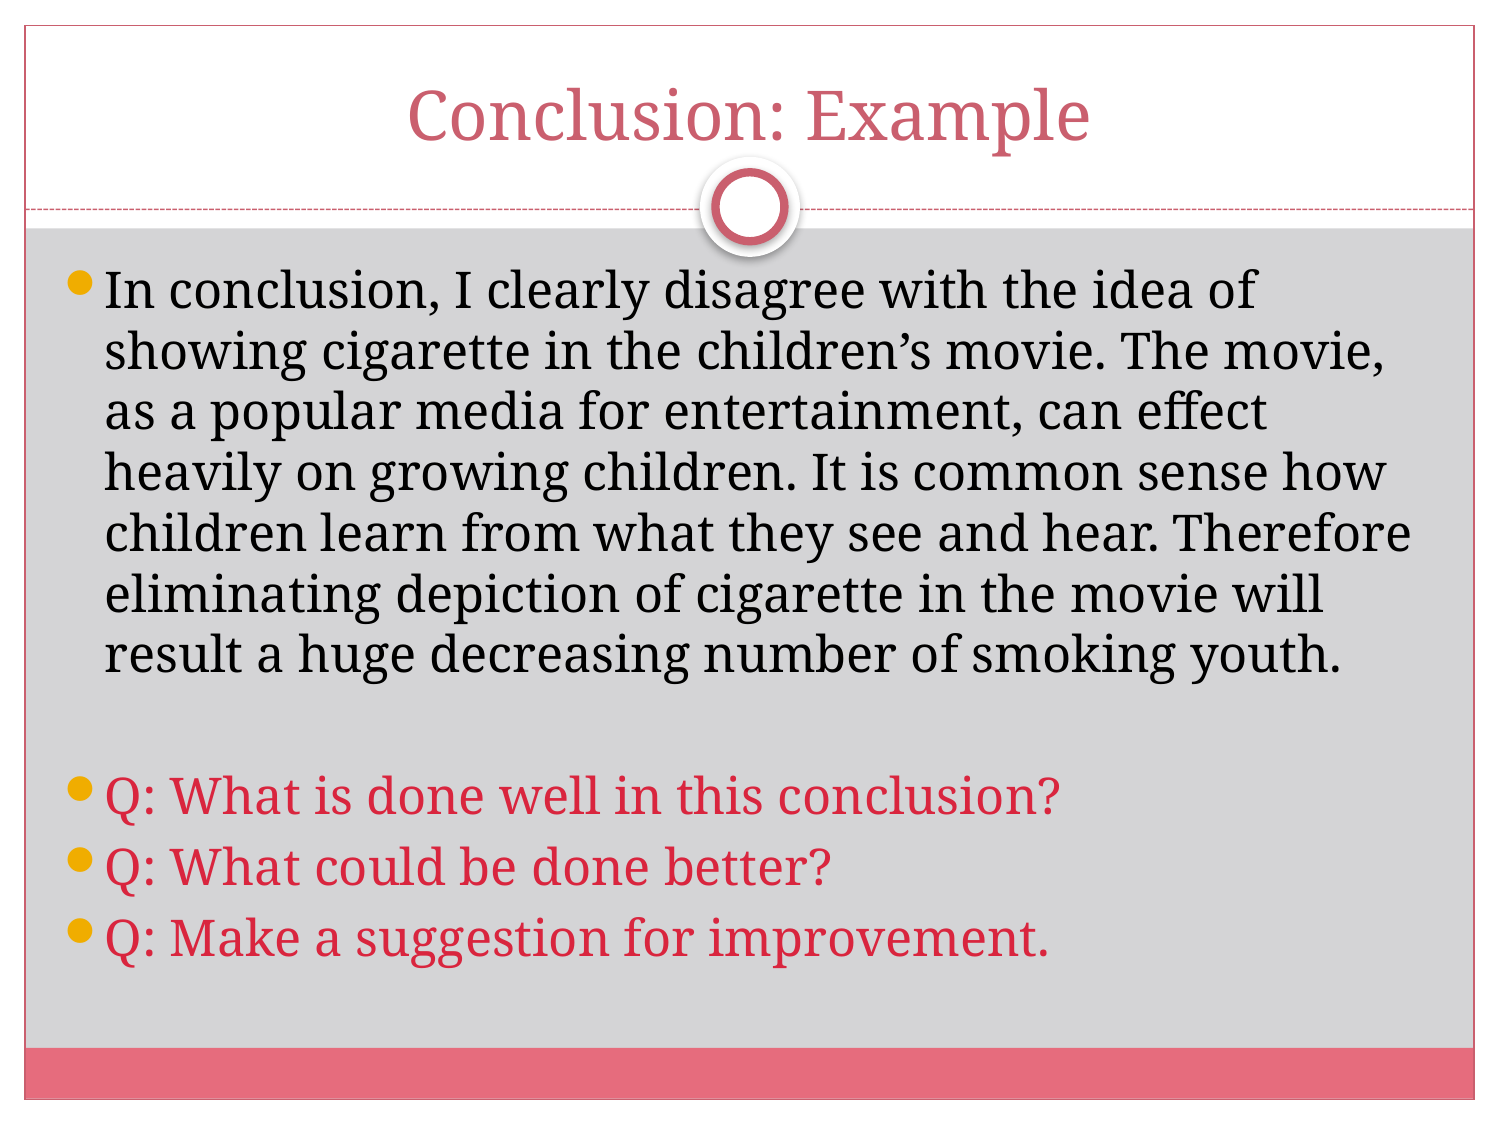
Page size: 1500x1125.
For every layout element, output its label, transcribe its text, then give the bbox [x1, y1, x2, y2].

title Conclusion: Example [49, 37, 1450, 162]
list In conclusion, I clearly disagree with the idea of showing cigarette in the children’s movie. The movie, as a popular media for entertainment, can effect heavily on growing children. It is common sense how children learn from what they see and hear. Therefore eliminating depiction of cigarette in the movie will result a huge decreasing number of smoking youth. Q: What is done well in this conclusion? Q: What could be done better? Q: Make a suggestion for improvement. [49, 250, 1445, 1001]
